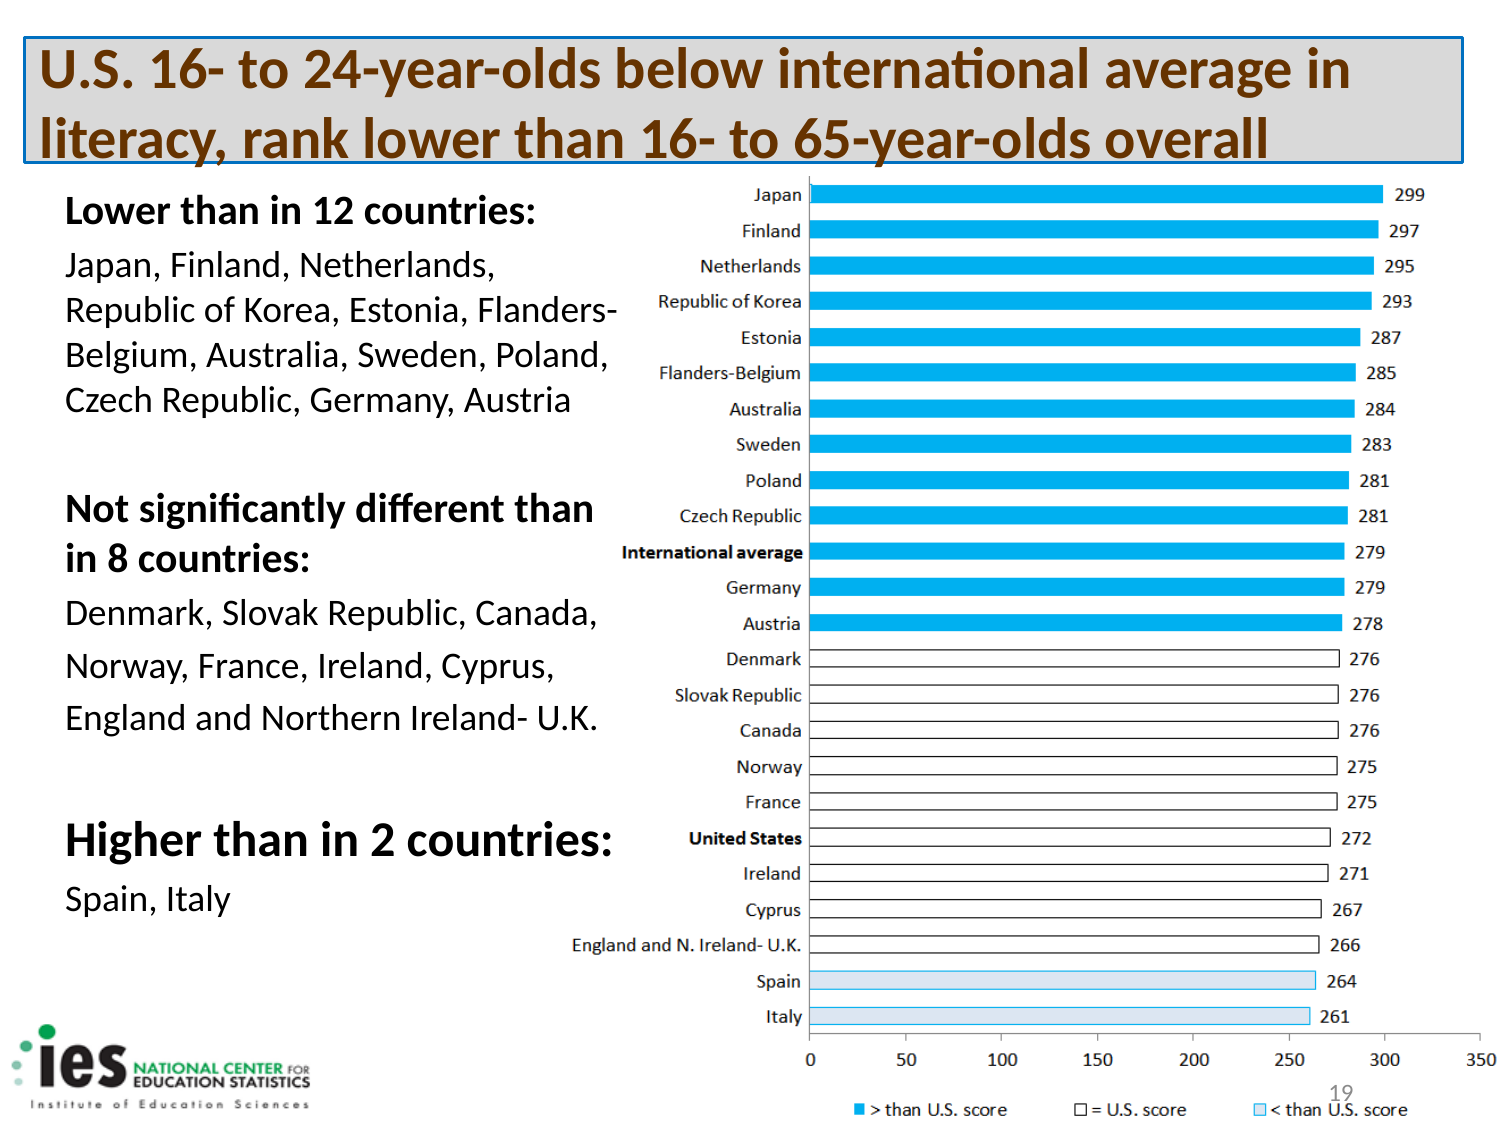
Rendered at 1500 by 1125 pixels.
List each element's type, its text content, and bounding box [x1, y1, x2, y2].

picture [556, 176, 1500, 1125]
list Lower than in 12 countries: Japan, Finland, Netherlands, Republic of Korea, Estonia, Flanders-Belgium, Australia, Sweden, Poland, Czech Republic, Germany, Austria Not significantly different than in 8 countries: Denmark, Slovak Republic, Canada, Norway, France, Ireland, Cyprus, England and Northern Ireland- U.K. Higher than in 2 countries: Spain, Italy [50, 174, 557, 962]
picture [0, 1011, 337, 1125]
text_box U.S. 16- to 24-year-olds below international average in literacy, rank lower than 16- to 65-year-olds overall [24, 37, 1463, 163]
